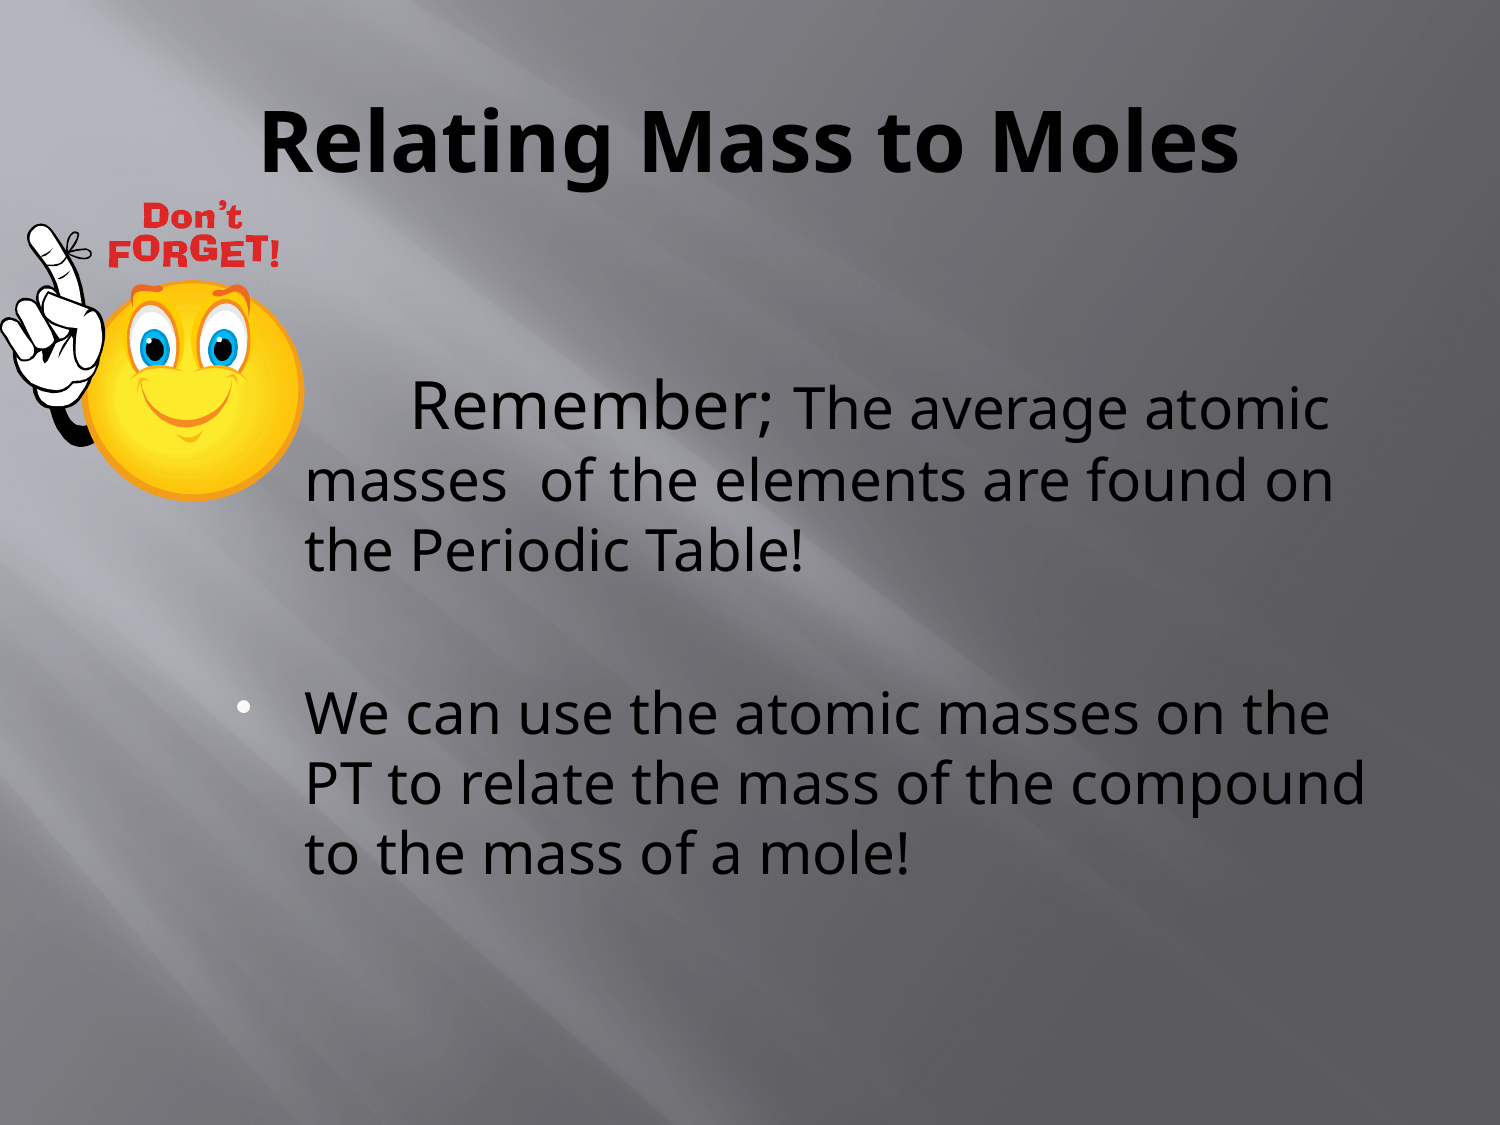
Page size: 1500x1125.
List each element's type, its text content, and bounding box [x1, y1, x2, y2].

list Remember; The average atomic masses of the elements are found on the Periodic Table! We can use the atomic masses on the PT to relate the mass of the compound to the mass of a mole! [200, 262, 1425, 1035]
picture [0, 199, 305, 502]
title Relating Mass to Moles [75, 45, 1425, 233]
